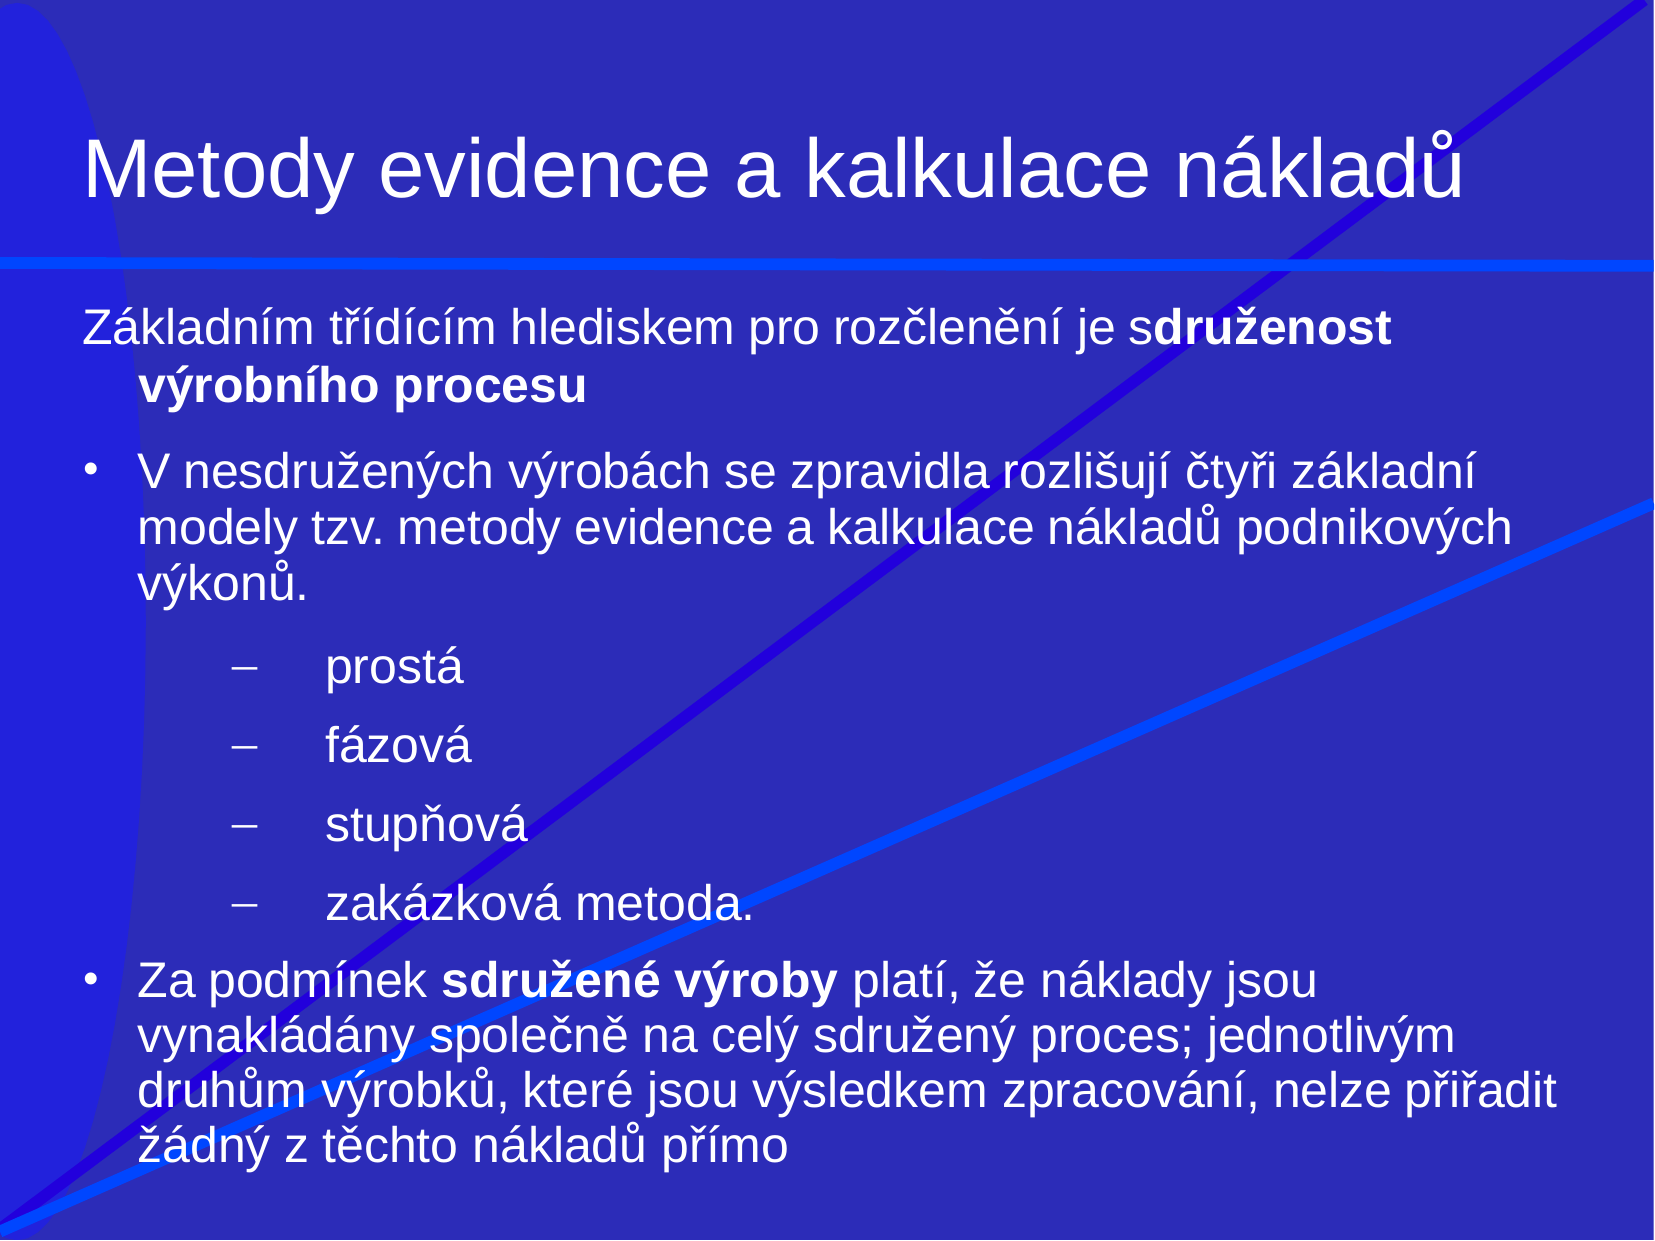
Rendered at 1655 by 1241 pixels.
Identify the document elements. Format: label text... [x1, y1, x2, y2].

title Metody evidence a kalkulace nákladů [80, 64, 1574, 321]
text_box Základním třídícím hlediskem pro rozčlenění je sdruženost výrobního procesu V nesdružených výrobách se zpravidla rozlišují čtyři základní modely tzv. metody evidence a kalkulace nákladů podnikových výkonů. prostá fázová stupňová zakázková metoda. Za podmínek sdružené výroby platí, že náklady jsou vynakládány společně na celý sdružený proces; jednotlivým druhům výrobků, které jsou výsledkem zpracování, nelze přiřadit žádný z těchto nákladů přímo [80, 296, 1567, 1175]
